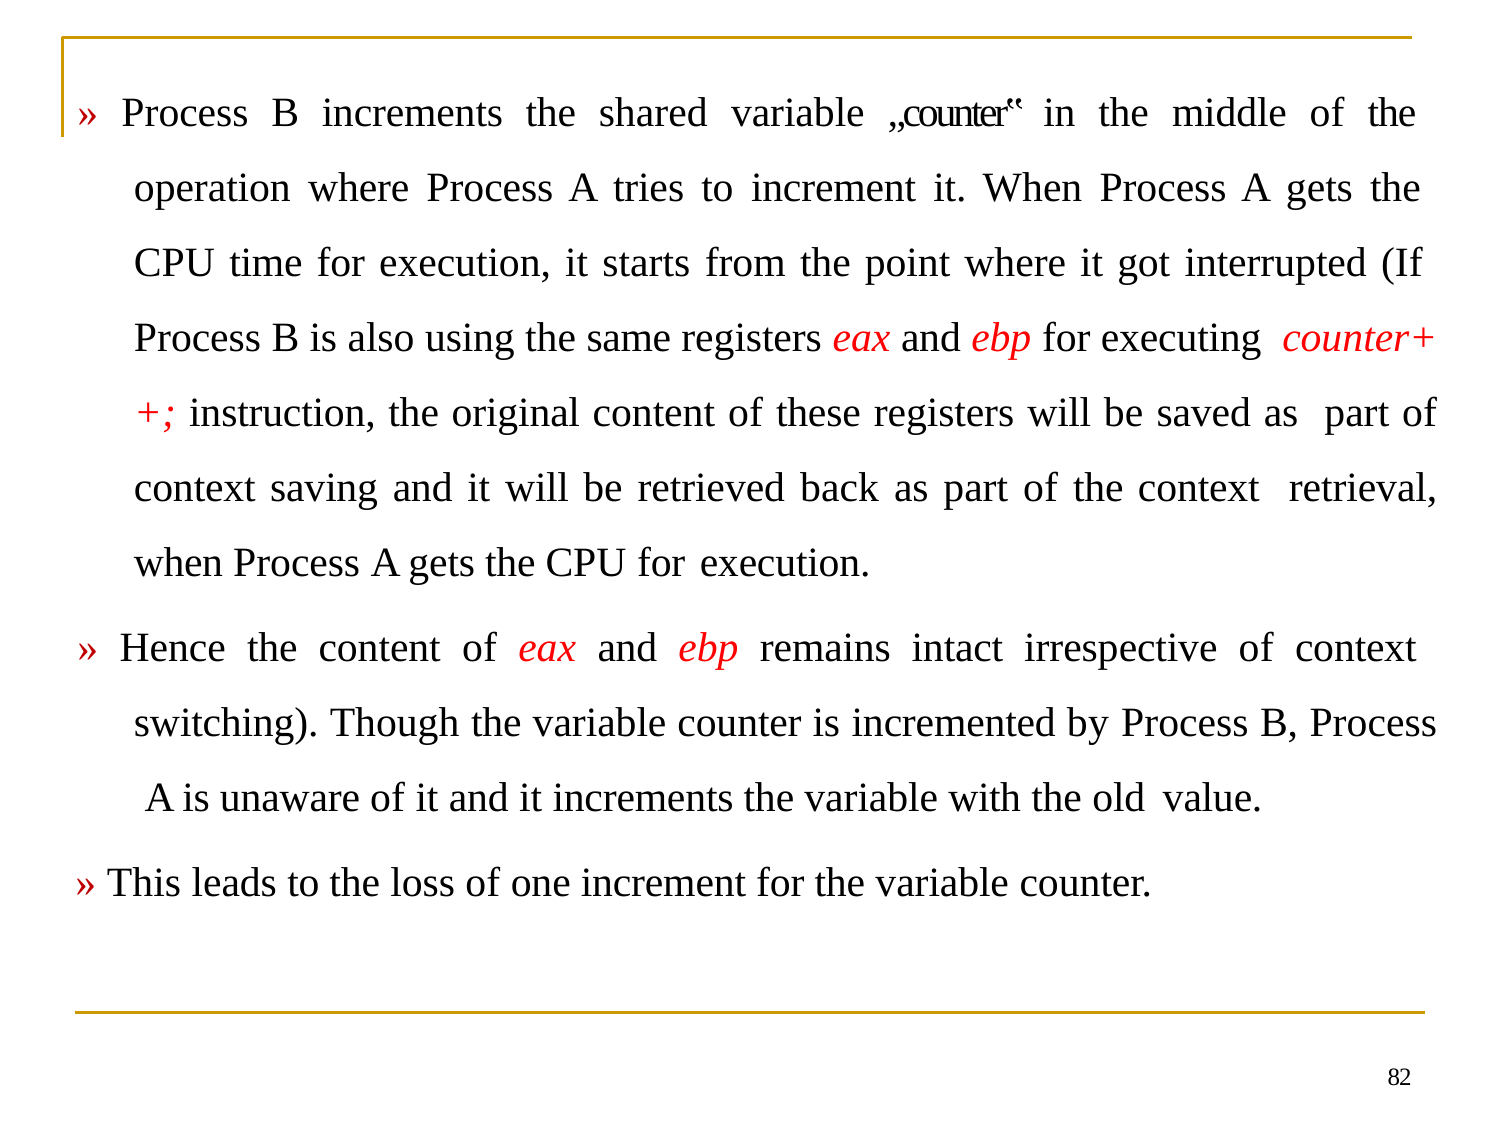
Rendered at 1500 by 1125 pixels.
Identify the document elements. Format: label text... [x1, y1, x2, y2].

slide_number 82 [1381, 1061, 1417, 1125]
text_box » Process B increments the shared variable „counter‟ in the middle of the operation where Process A tries to increment it. When Process A gets the CPU time for execution, it starts from the point where it got interrupted (If Process B is also using the same registers eax and ebp for executing counter++; instruction, the original content of these registers will be saved as part of context saving and it will be retrieved back as part of the context retrieval, when Process A gets the CPU for execution. » Hence the content of eax and ebp remains intact irrespective of context switching). Though the variable counter is incremented by Process B, Process A is unaware of it and it increments the variable with the old value. » This leads to the loss of one increment for the variable counter. [75, 57, 1439, 905]
